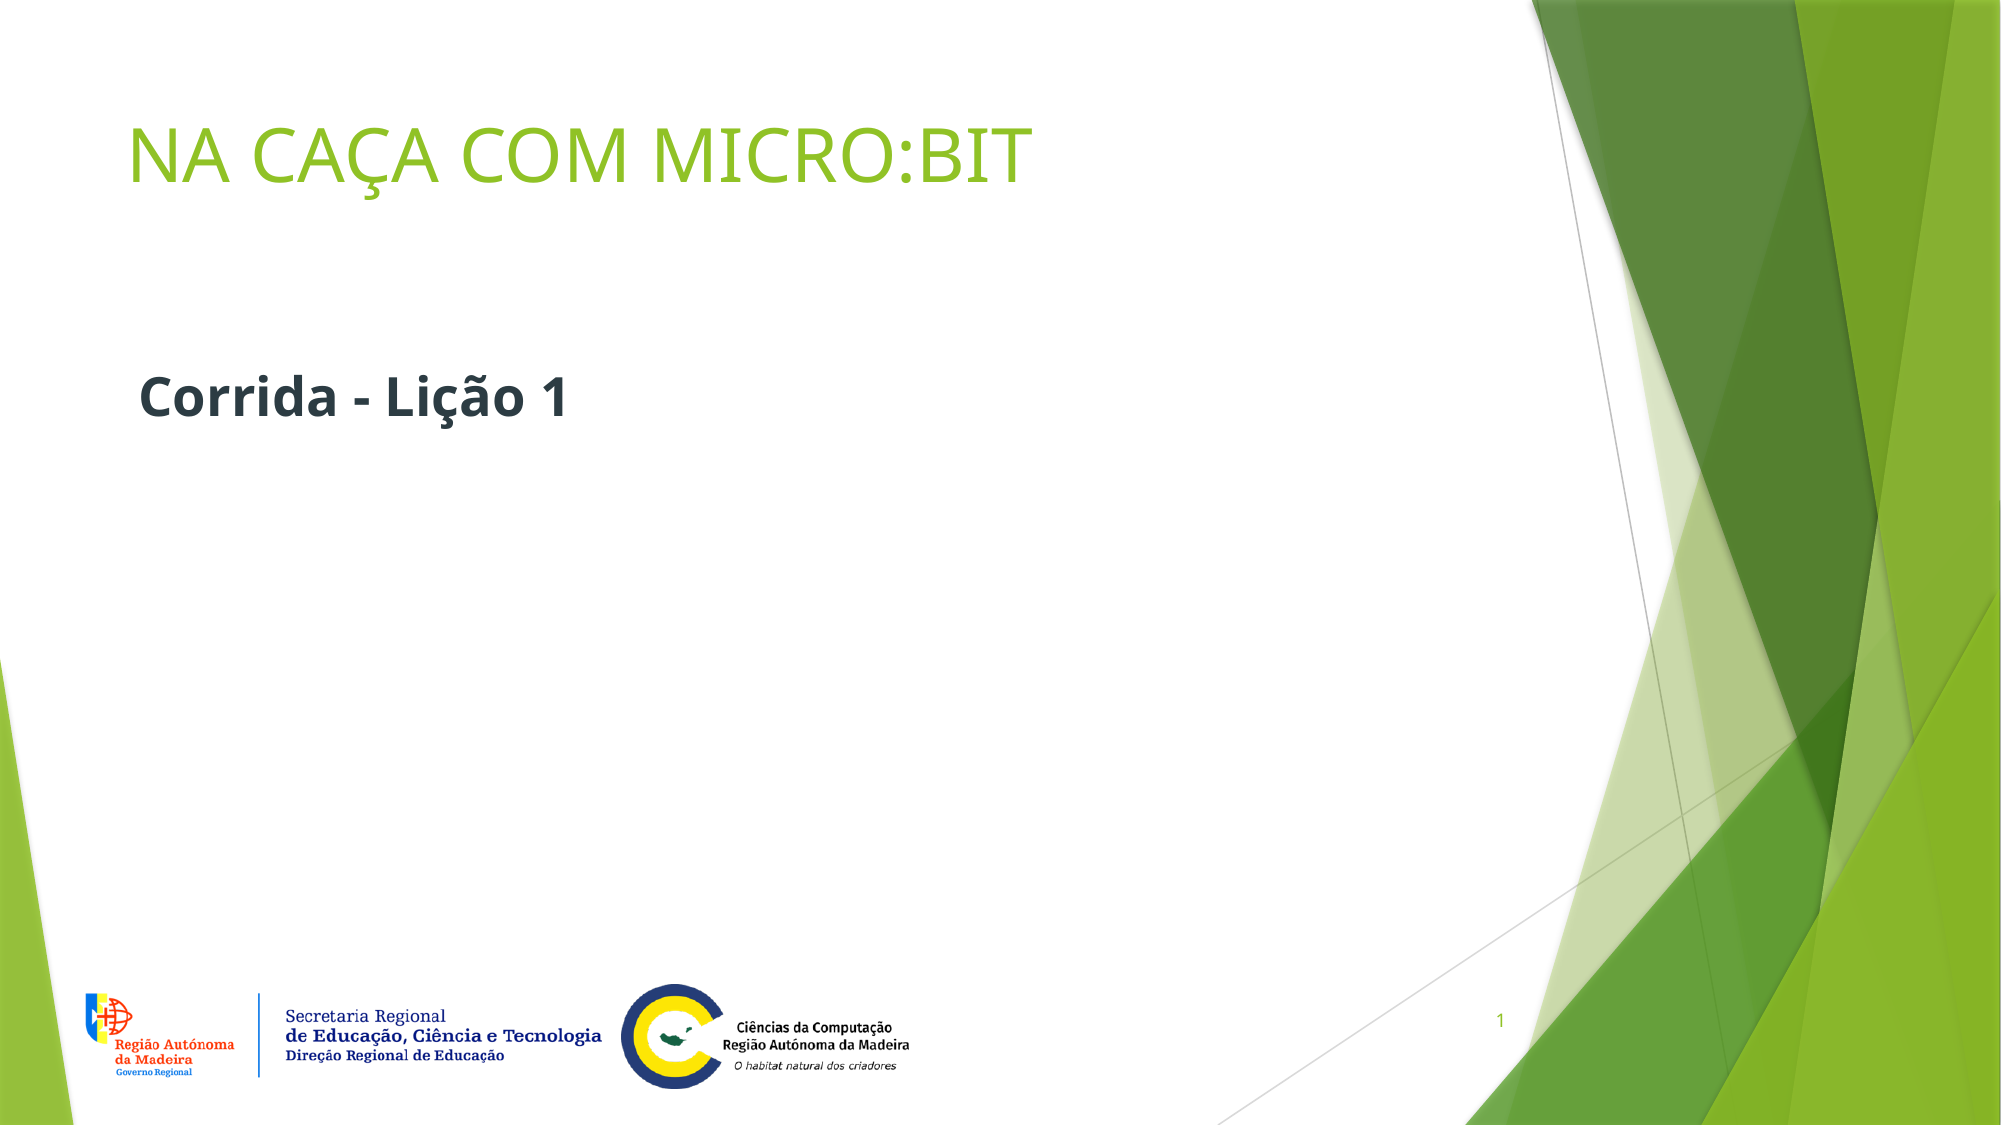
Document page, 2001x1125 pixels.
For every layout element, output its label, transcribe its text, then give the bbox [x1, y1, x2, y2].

list Corrida - Lição 1 [111, 354, 1522, 992]
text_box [76, 983, 910, 1090]
slide_number 1 [1409, 991, 1522, 1051]
title NA CAÇA COM MICRO:BIT [111, 99, 1522, 317]
